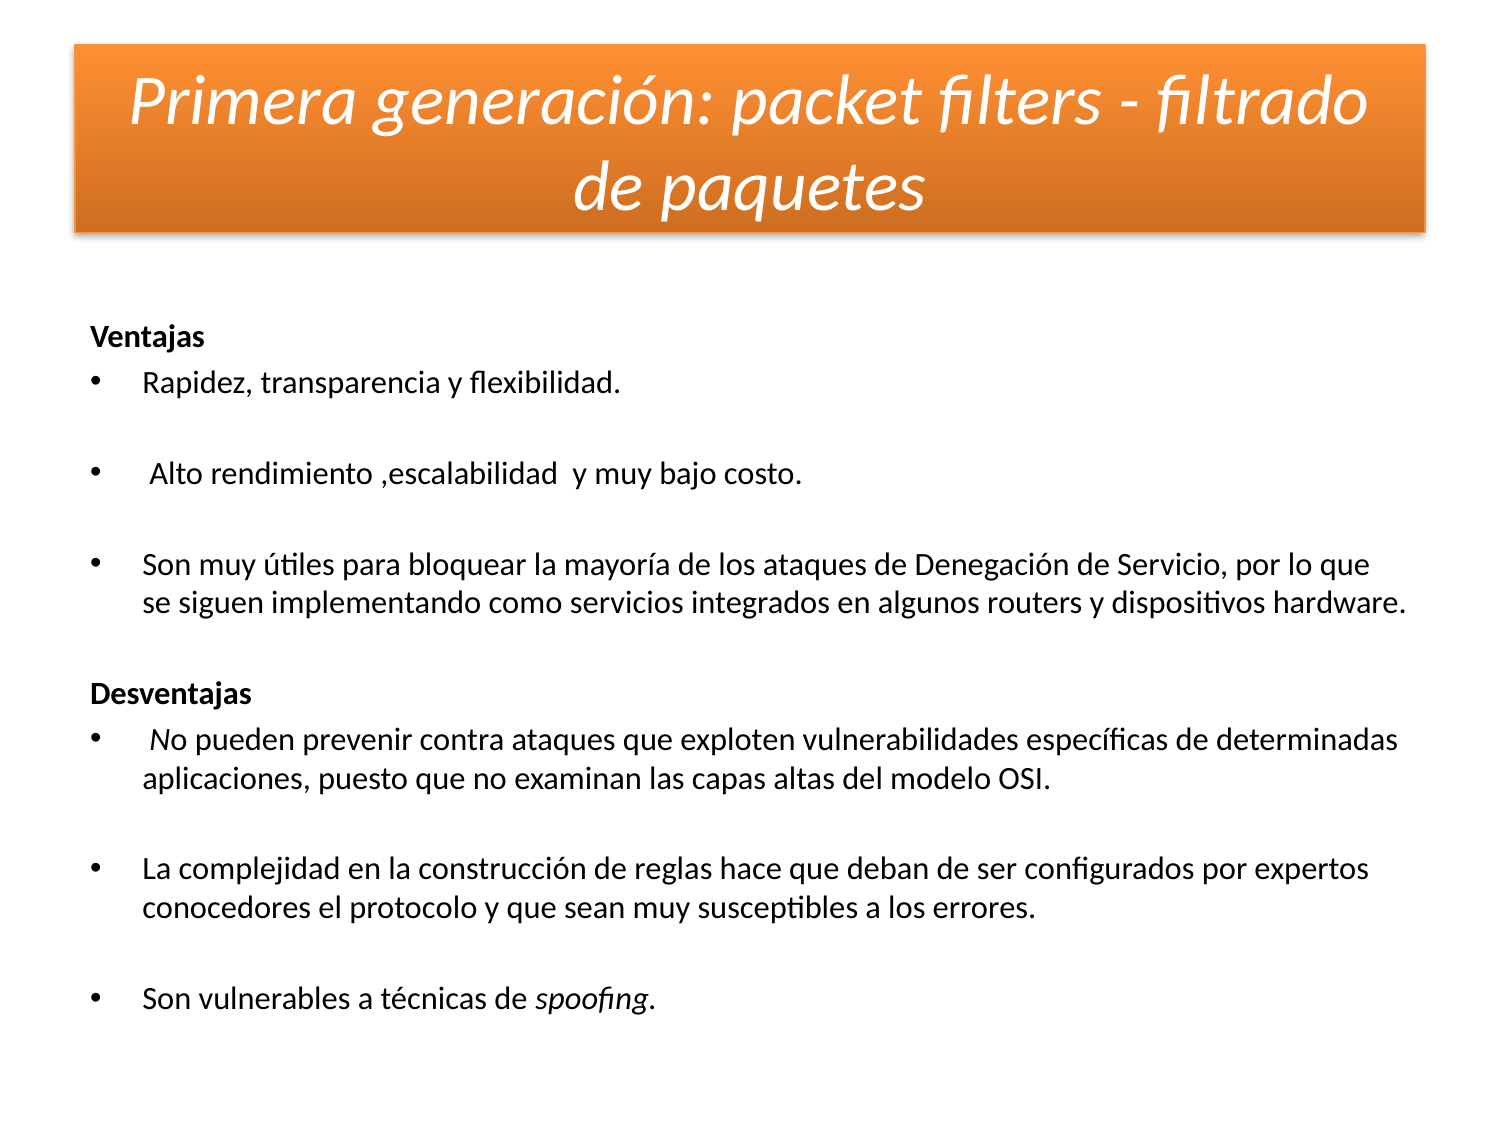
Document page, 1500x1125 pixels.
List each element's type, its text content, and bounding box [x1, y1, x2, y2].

title Primera generación: packet filters - filtrado de paquetes [74, 44, 1426, 233]
list Ventajas Rapidez, transparencia y flexibilidad. Alto rendimiento ,escalabilidad y muy bajo costo. Son muy útiles para bloquear la mayoría de los ataques de Denegación de Servicio, por lo que se siguen implementando como servicios integrados en algunos routers y dispositivos hardware. Desventajas No pueden prevenir contra ataques que exploten vulnerabilidades específicas de determinadas aplicaciones, puesto que no examinan las capas altas del modelo OSI. La complejidad en la construcción de reglas hace que deban de ser configurados por expertos conocedores el protocolo y que sean muy susceptibles a los errores. Son vulnerables a técnicas de spoofing. [75, 262, 1425, 1055]
